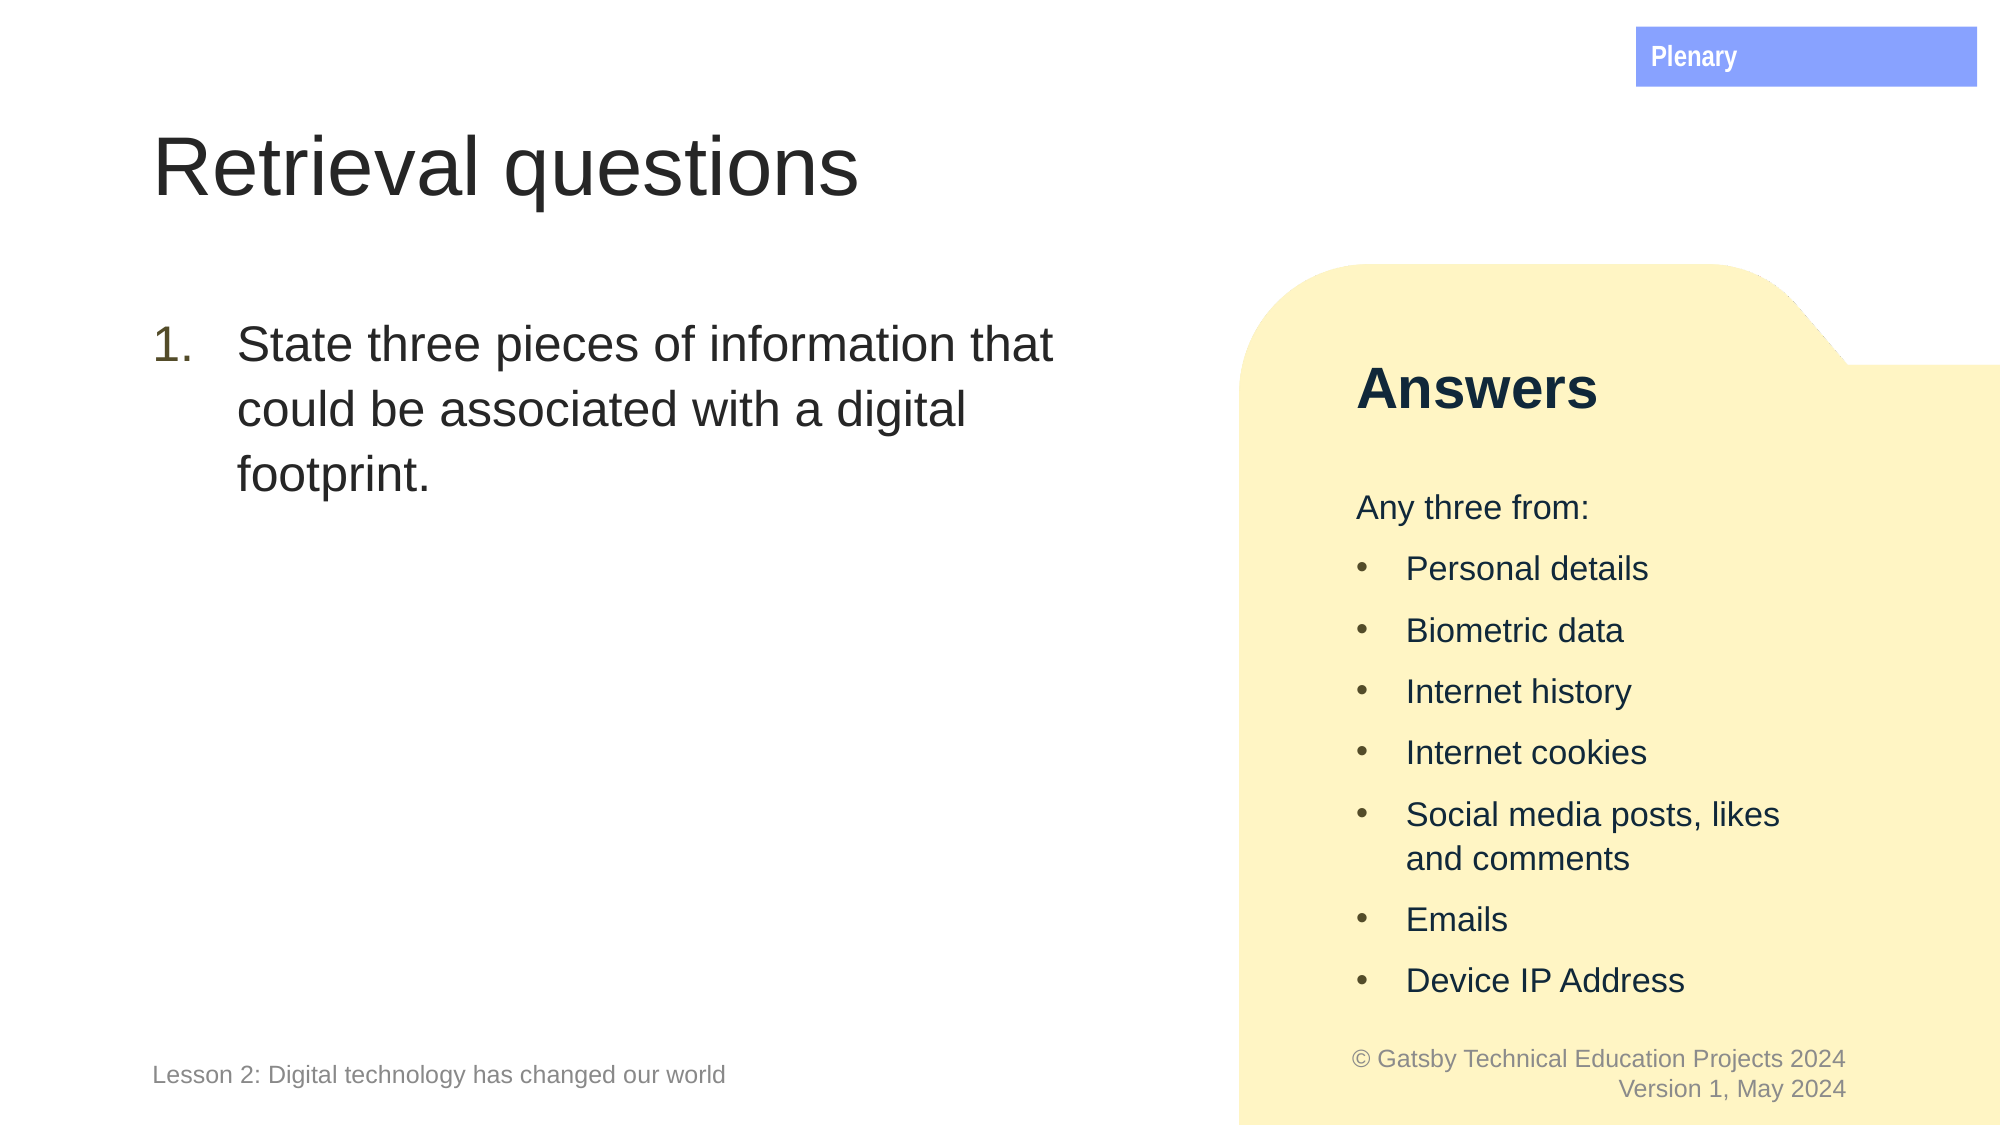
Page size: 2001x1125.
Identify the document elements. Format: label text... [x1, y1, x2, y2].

list Any three from: Personal details Biometric data Internet history Internet cookies Social media posts, likes and comments Emails Device IP Address [1341, 474, 1917, 1014]
list Plenary [1636, 26, 1978, 87]
picture [1239, 264, 2000, 1125]
list Answers [1341, 337, 1783, 440]
list Lesson 2: Digital technology has changed our world [137, 1042, 829, 1103]
list State three pieces of information that could be associated with a digital footprint. [137, 299, 1188, 1014]
title Retrieval questions [137, 59, 1863, 278]
